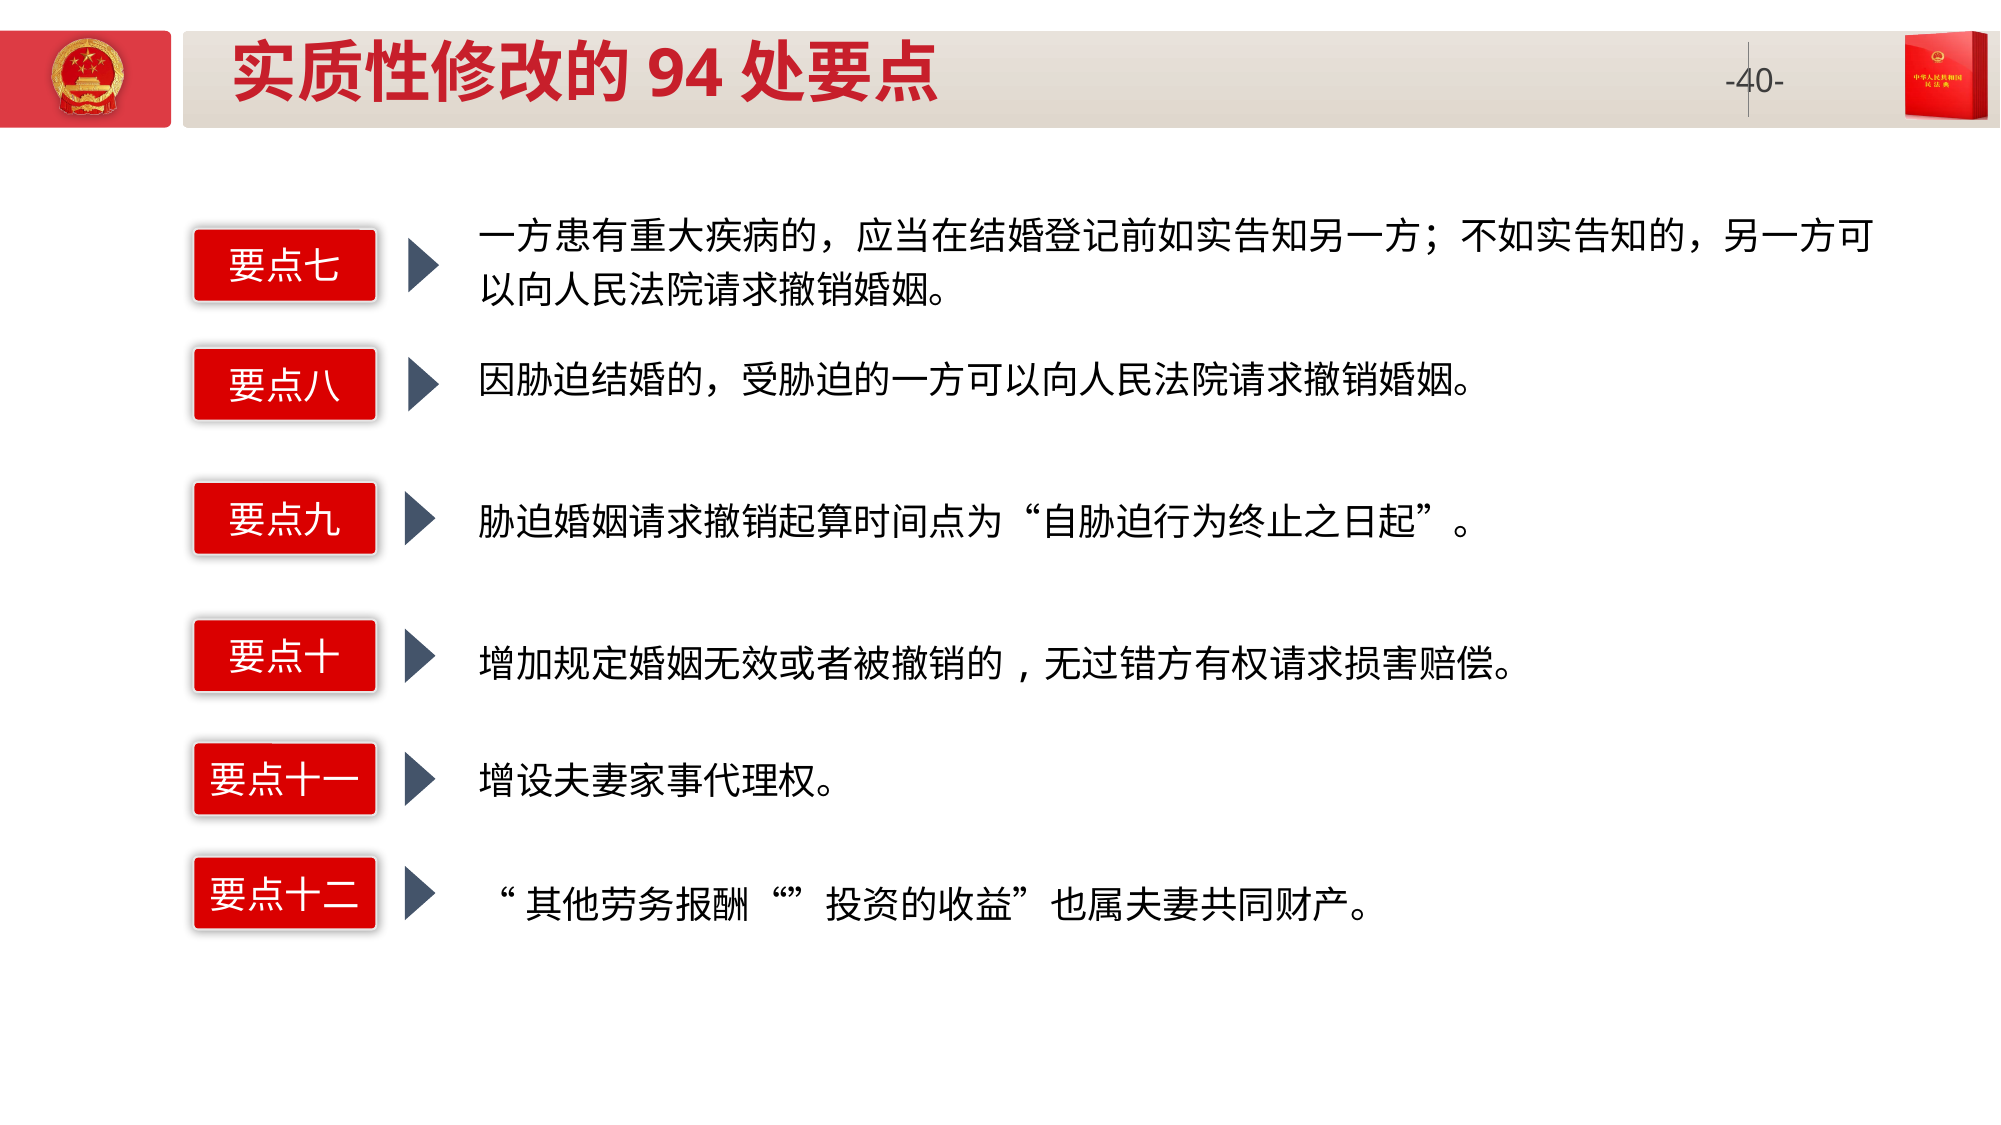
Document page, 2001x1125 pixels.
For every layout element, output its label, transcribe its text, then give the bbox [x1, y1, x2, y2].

text_box [408, 356, 440, 412]
text_box “其他劳务报酬“”投资的收益”也属夫妻共同财产。 [463, 864, 1890, 934]
text_box [404, 751, 436, 806]
text_box 胁迫婚姻请求撤销起算时间点为“自胁迫行为终止之日起”。 [463, 481, 1890, 551]
text_box 因胁迫结婚的，受胁迫的一方可以向人民法院请求撤销婚姻。 [463, 339, 1890, 408]
text_box 增加规定婚姻无效或者被撤销的,无过错方有权请求损害赔偿。 [463, 623, 1619, 692]
text_box 要点九 [193, 481, 377, 555]
text_box 一方患有重大疾病的，应当在结婚登记前如实告知另一方；不如实告知的，另一方可以向人民法院请求撤销婚姻。 [463, 195, 1890, 319]
picture [44, 38, 127, 117]
text_box 增设夫妻家事代理权。 [463, 740, 1892, 810]
text_box 要点十一 [193, 742, 377, 816]
text_box [404, 865, 436, 921]
title 实质性修改的94处要点 [215, 36, 1749, 115]
text_box 要点七 [193, 228, 377, 302]
text_box [404, 628, 436, 683]
text_box 要点十 [193, 619, 377, 693]
text_box 要点八 [193, 347, 377, 421]
text_box [404, 491, 436, 546]
text_box 要点十二 [193, 856, 377, 930]
picture [1865, 22, 2001, 120]
text_box [408, 237, 440, 293]
